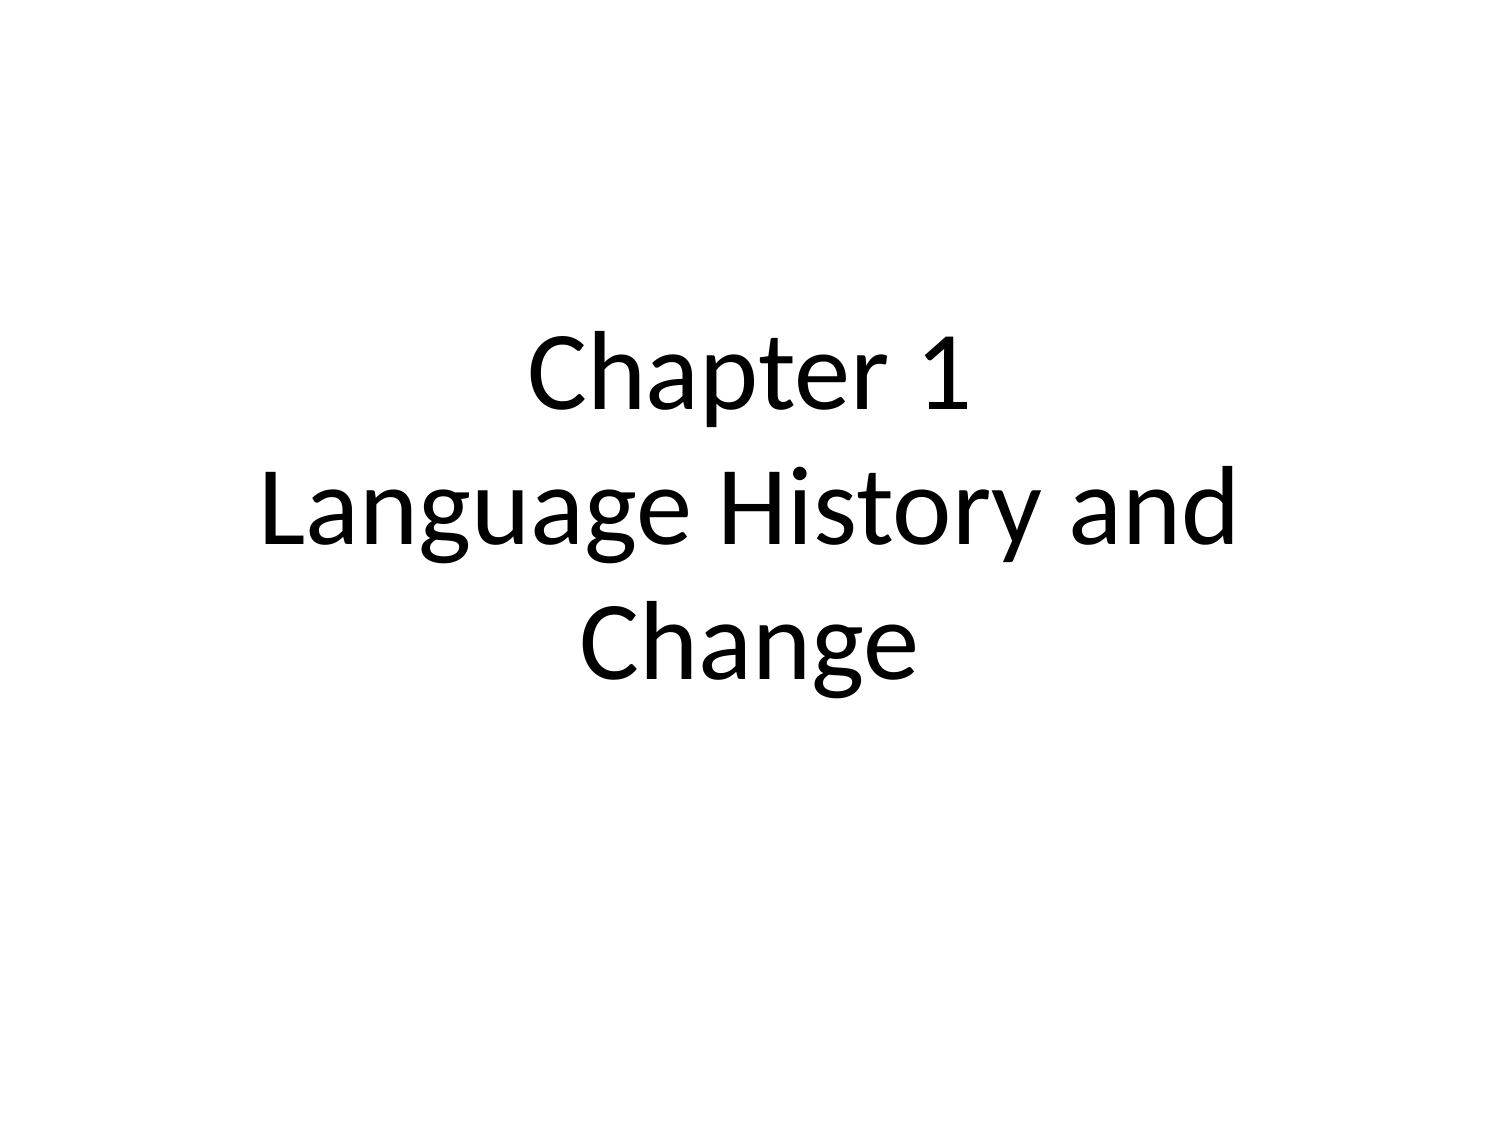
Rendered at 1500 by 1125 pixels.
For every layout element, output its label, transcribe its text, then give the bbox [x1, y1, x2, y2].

title Chapter 1 Language History and Change [112, 349, 1388, 650]
